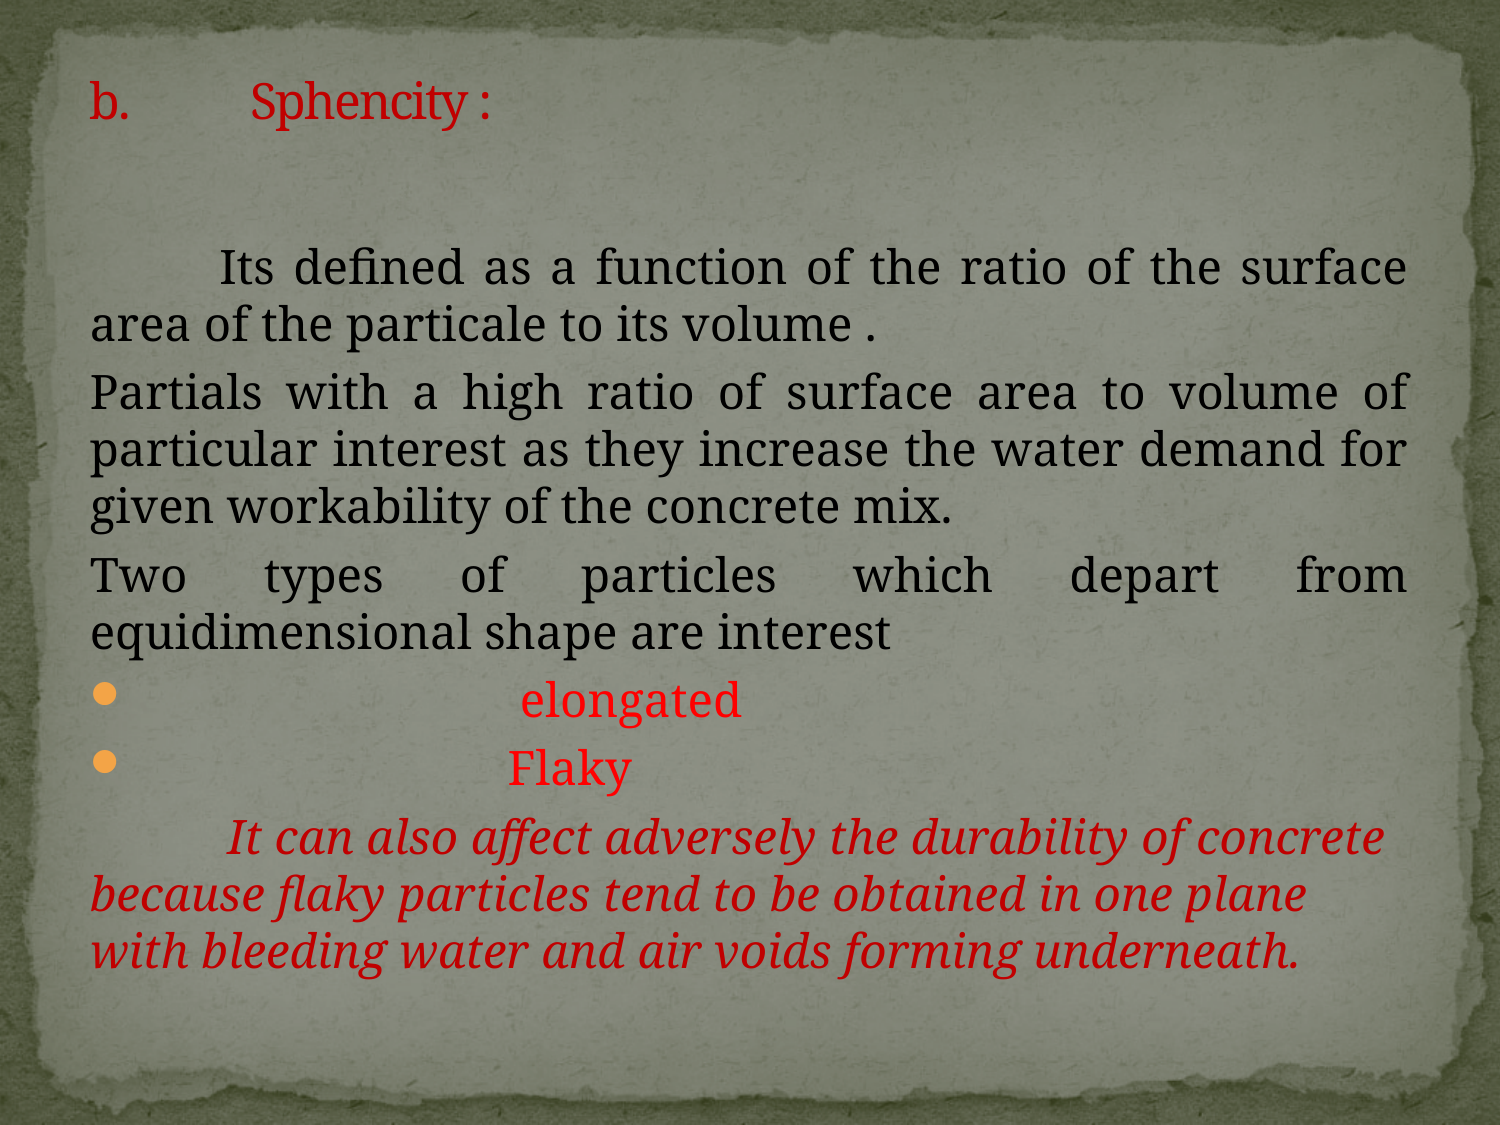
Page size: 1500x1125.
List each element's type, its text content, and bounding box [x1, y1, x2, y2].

title b. Sphencity : [74, 24, 1425, 138]
list Its defined as a function of the ratio of the surface area of the particale to its volume . Partials with a high ratio of surface area to volume of particular interest as they increase the water demand for given workability of the concrete mix. Two types of particles which depart from equidimensional shape are interest elongated Flaky It can also affect adversely the durability of concrete because flaky particles tend to be obtained in one plane with bleeding water and air voids forming underneath. [75, 160, 1425, 1000]
